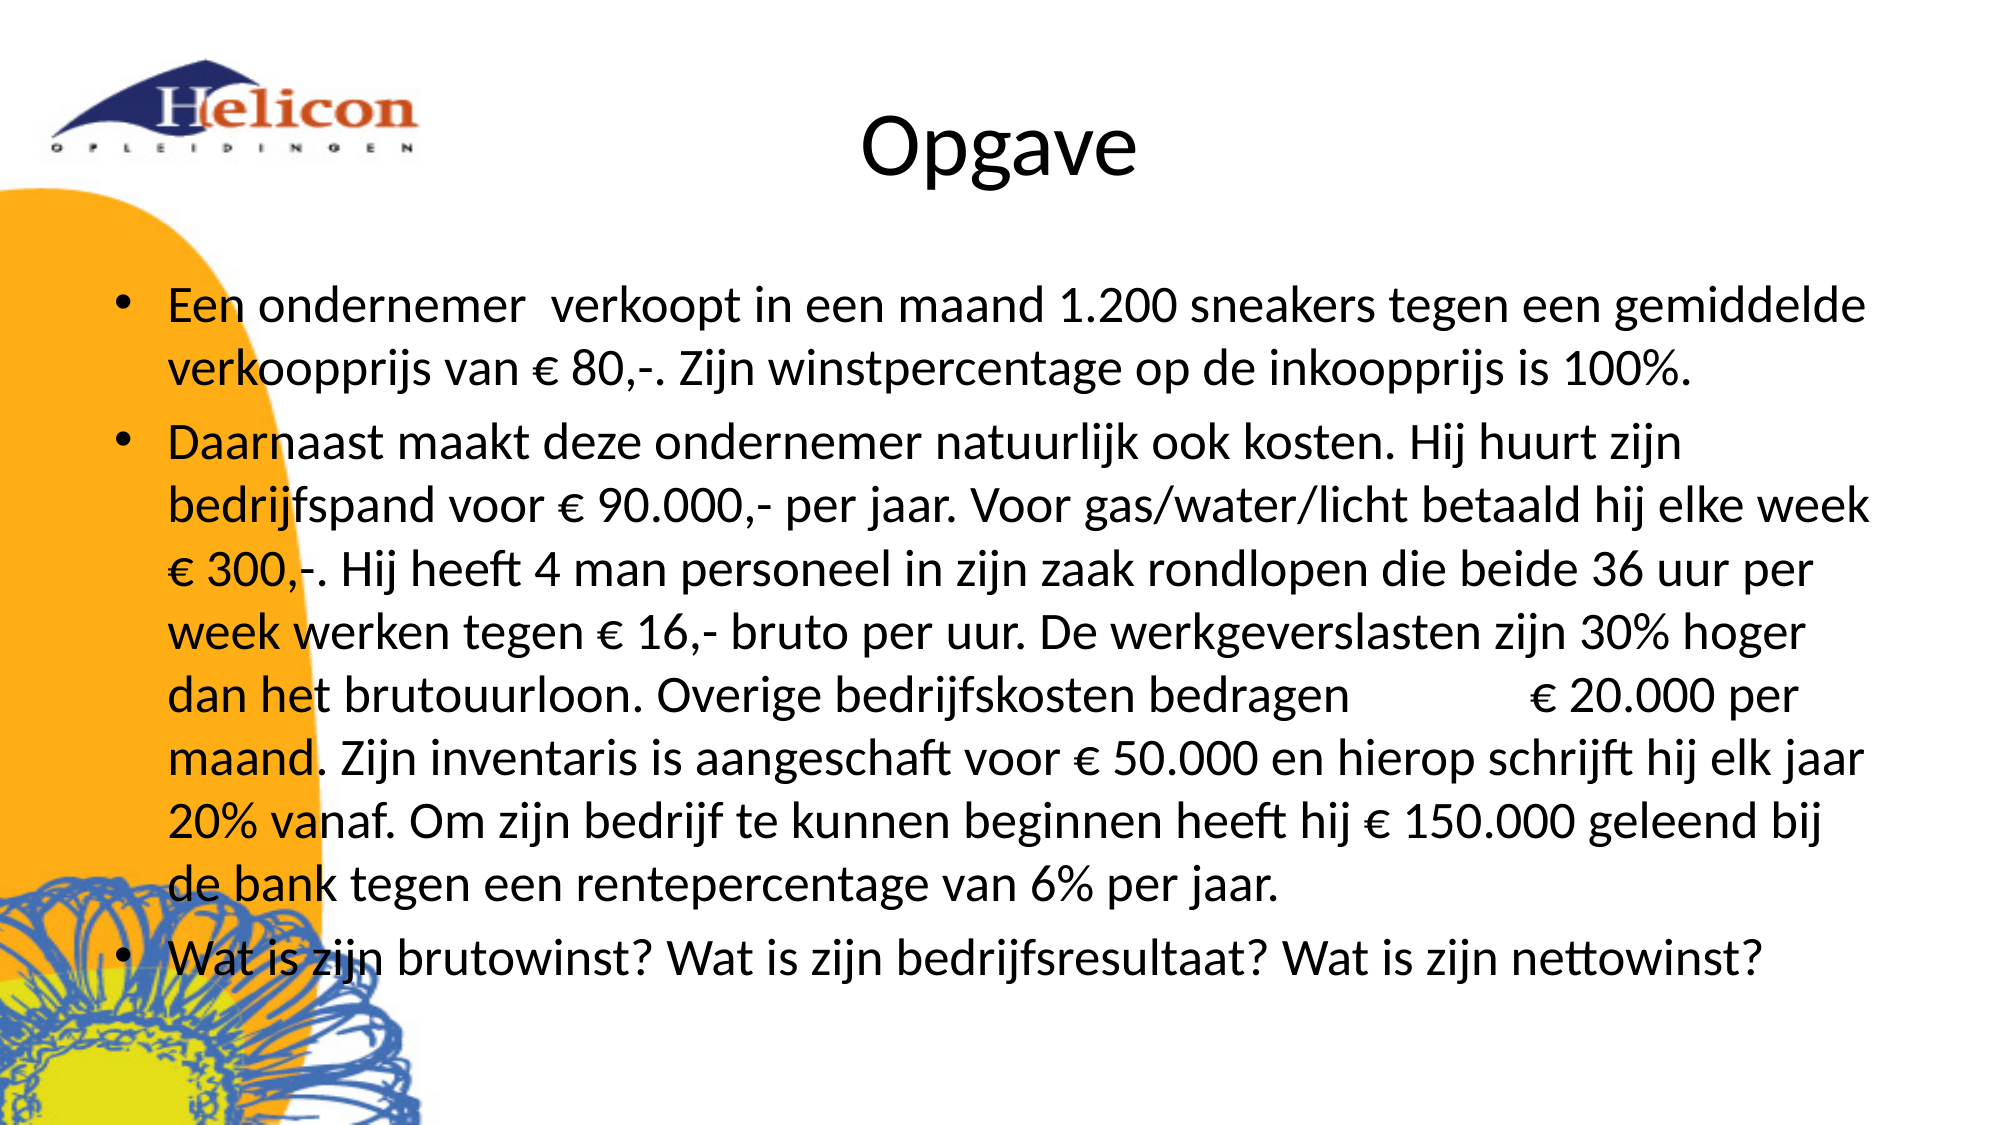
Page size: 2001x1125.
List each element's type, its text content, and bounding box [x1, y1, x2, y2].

title Opgave [99, 45, 1900, 233]
list Een ondernemer verkoopt in een maand 1.200 sneakers tegen een gemiddelde verkoopprijs van € 80,-. Zijn winstpercentage op de inkoopprijs is 100%. Daarnaast maakt deze ondernemer natuurlijk ook kosten. Hij huurt zijn bedrijfspand voor € 90.000,- per jaar. Voor gas/water/licht betaald hij elke week € 300,-. Hij heeft 4 man personeel in zijn zaak rondlopen die beide 36 uur per week werken tegen € 16,- bruto per uur. De werkgeverslasten zijn 30% hoger dan het brutouurloon. Overige bedrijfskosten bedragen € 20.000 per maand. Zijn inventaris is aangeschaft voor € 50.000 en hierop schrijft hij elk jaar 20% vanaf. Om zijn bedrijf te kunnen beginnen heeft hij € 150.000 geleend bij de bank tegen een rentepercentage van 6% per jaar. Wat is zijn brutowinst? Wat is zijn bedrijfsresultaat? Wat is zijn nettowinst? [99, 262, 1900, 1005]
picture [0, 0, 2001, 1125]
